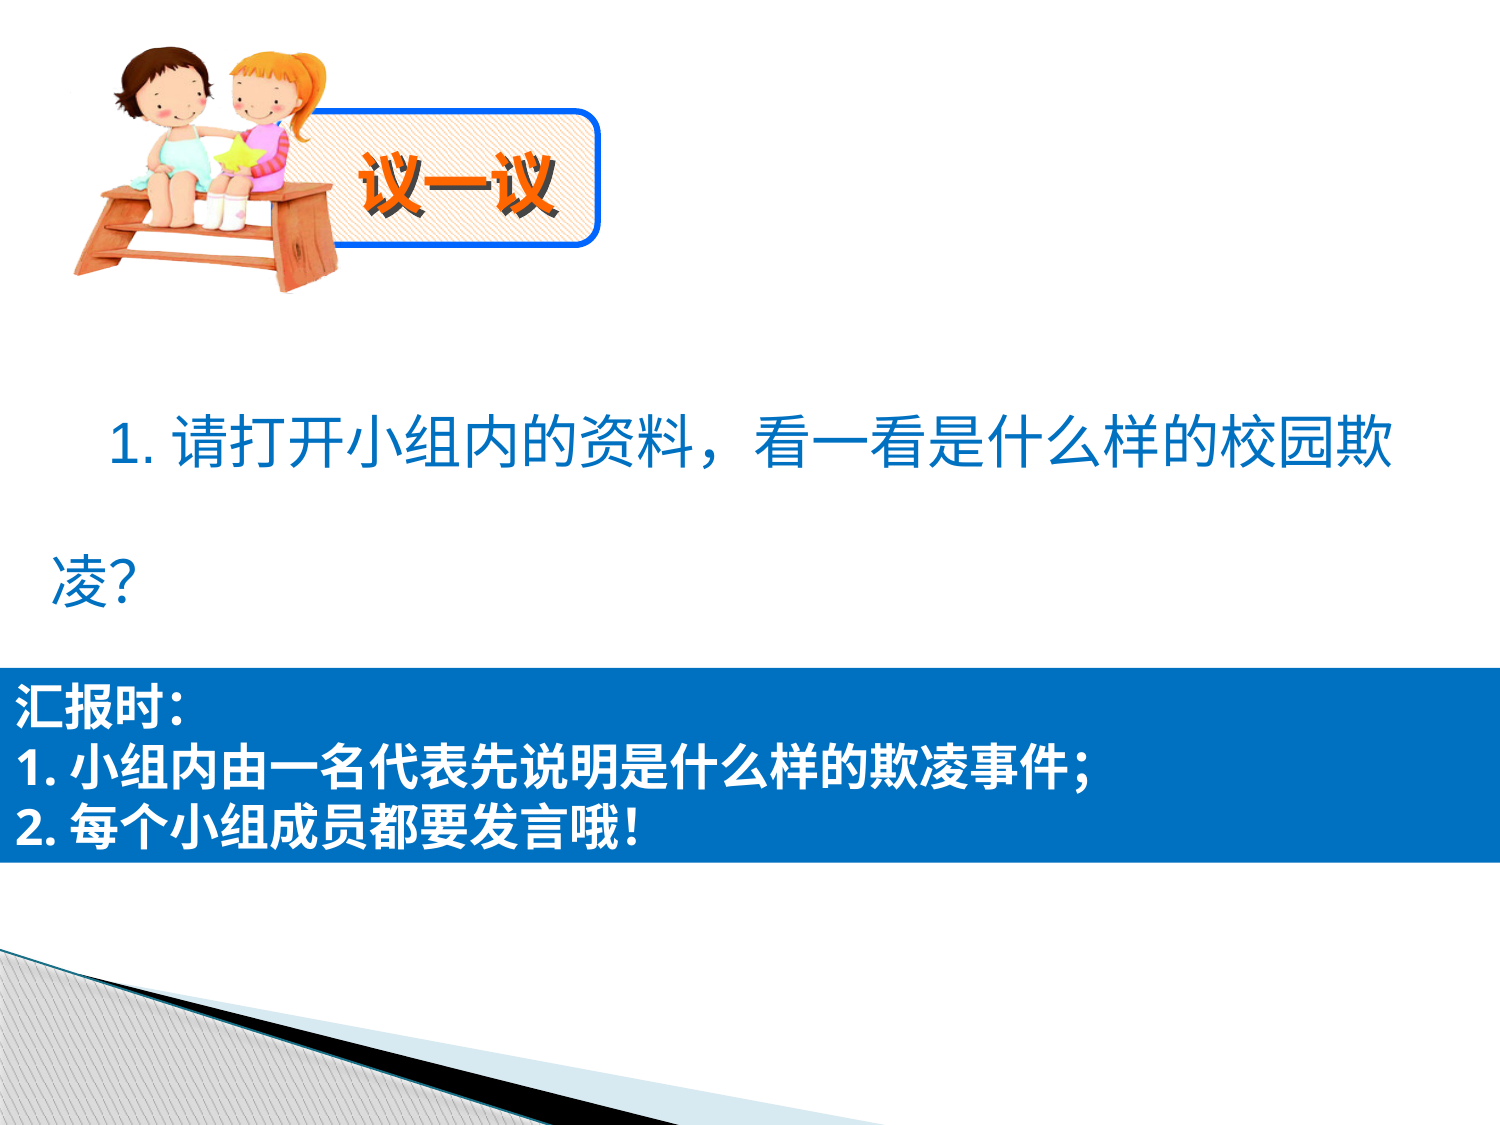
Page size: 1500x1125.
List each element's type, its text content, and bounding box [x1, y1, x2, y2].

text_box 1.请打开小组内的资料，看一看是什么样的校园欺凌？ 2.请在小组内讨论，遇到这样的情况怎么做呢？ [35, 328, 1468, 623]
text_box 汇报时： 1.小组内由一名代表先说明是什么样的欺凌事件； 2.每个小组成员都要发言哦！ [0, 667, 1500, 863]
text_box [70, 46, 598, 294]
